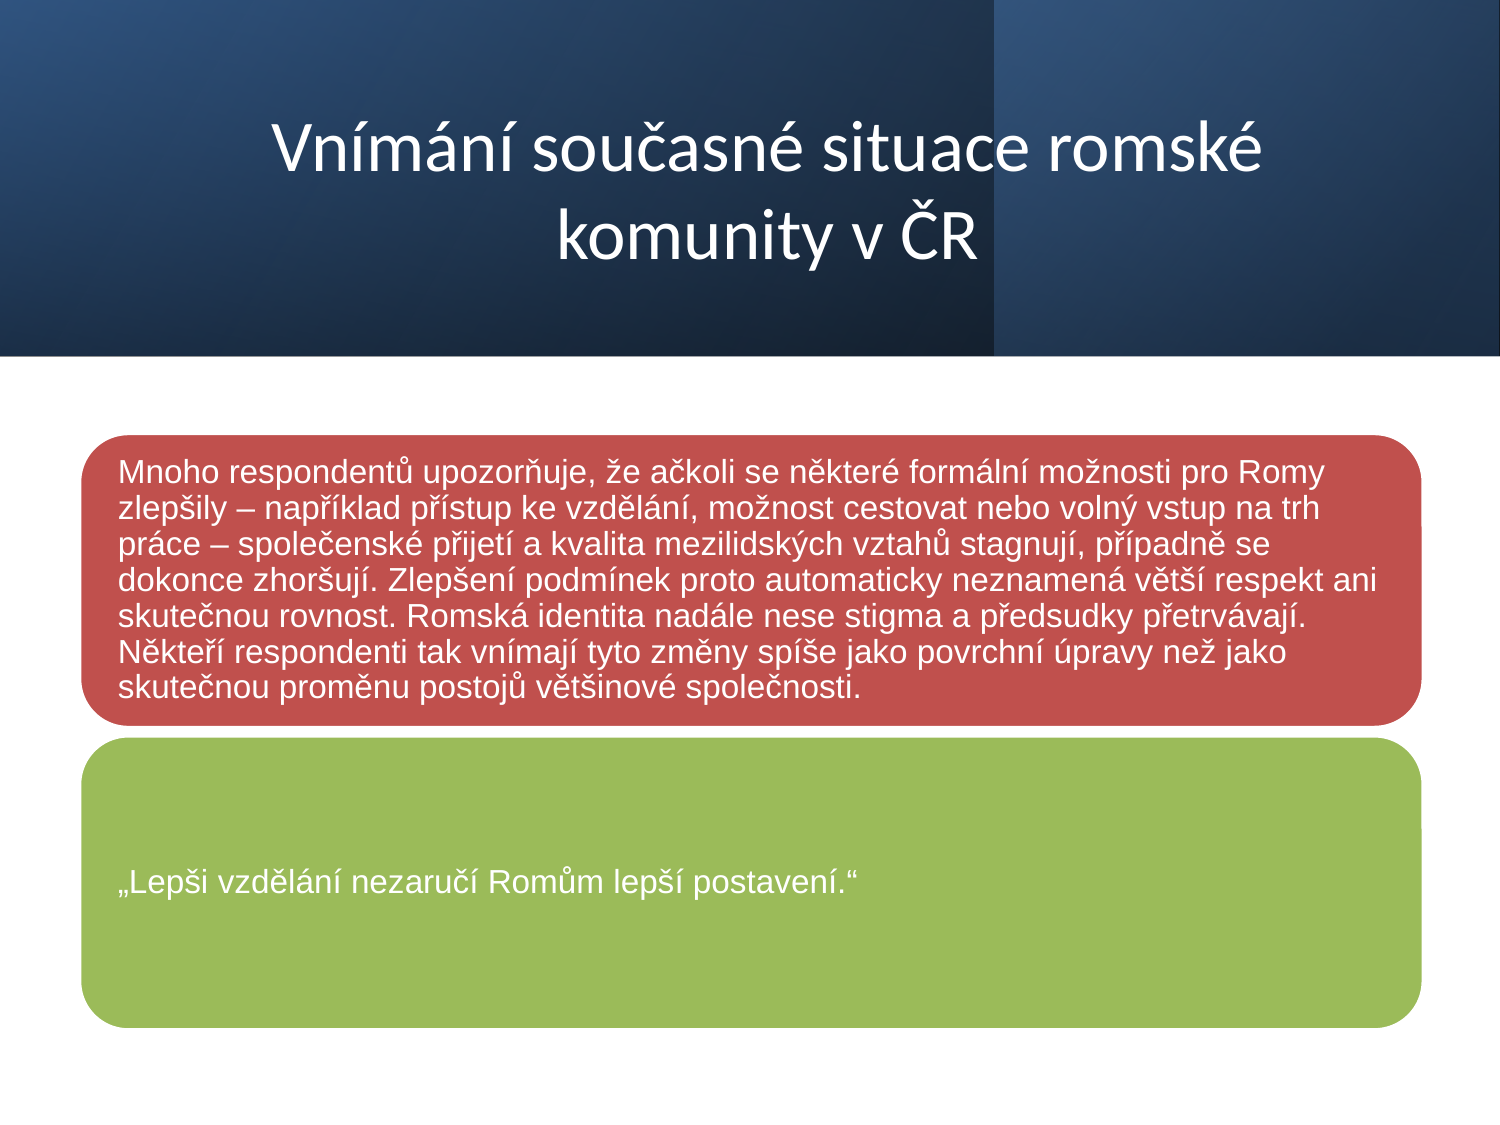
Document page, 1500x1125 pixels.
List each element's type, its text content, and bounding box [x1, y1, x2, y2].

text_box [0, 358, 1500, 1125]
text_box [78, 428, 1424, 1035]
title Vnímání současné situace romské komunity v ČR [170, 57, 1366, 316]
text_box [0, 0, 1500, 358]
